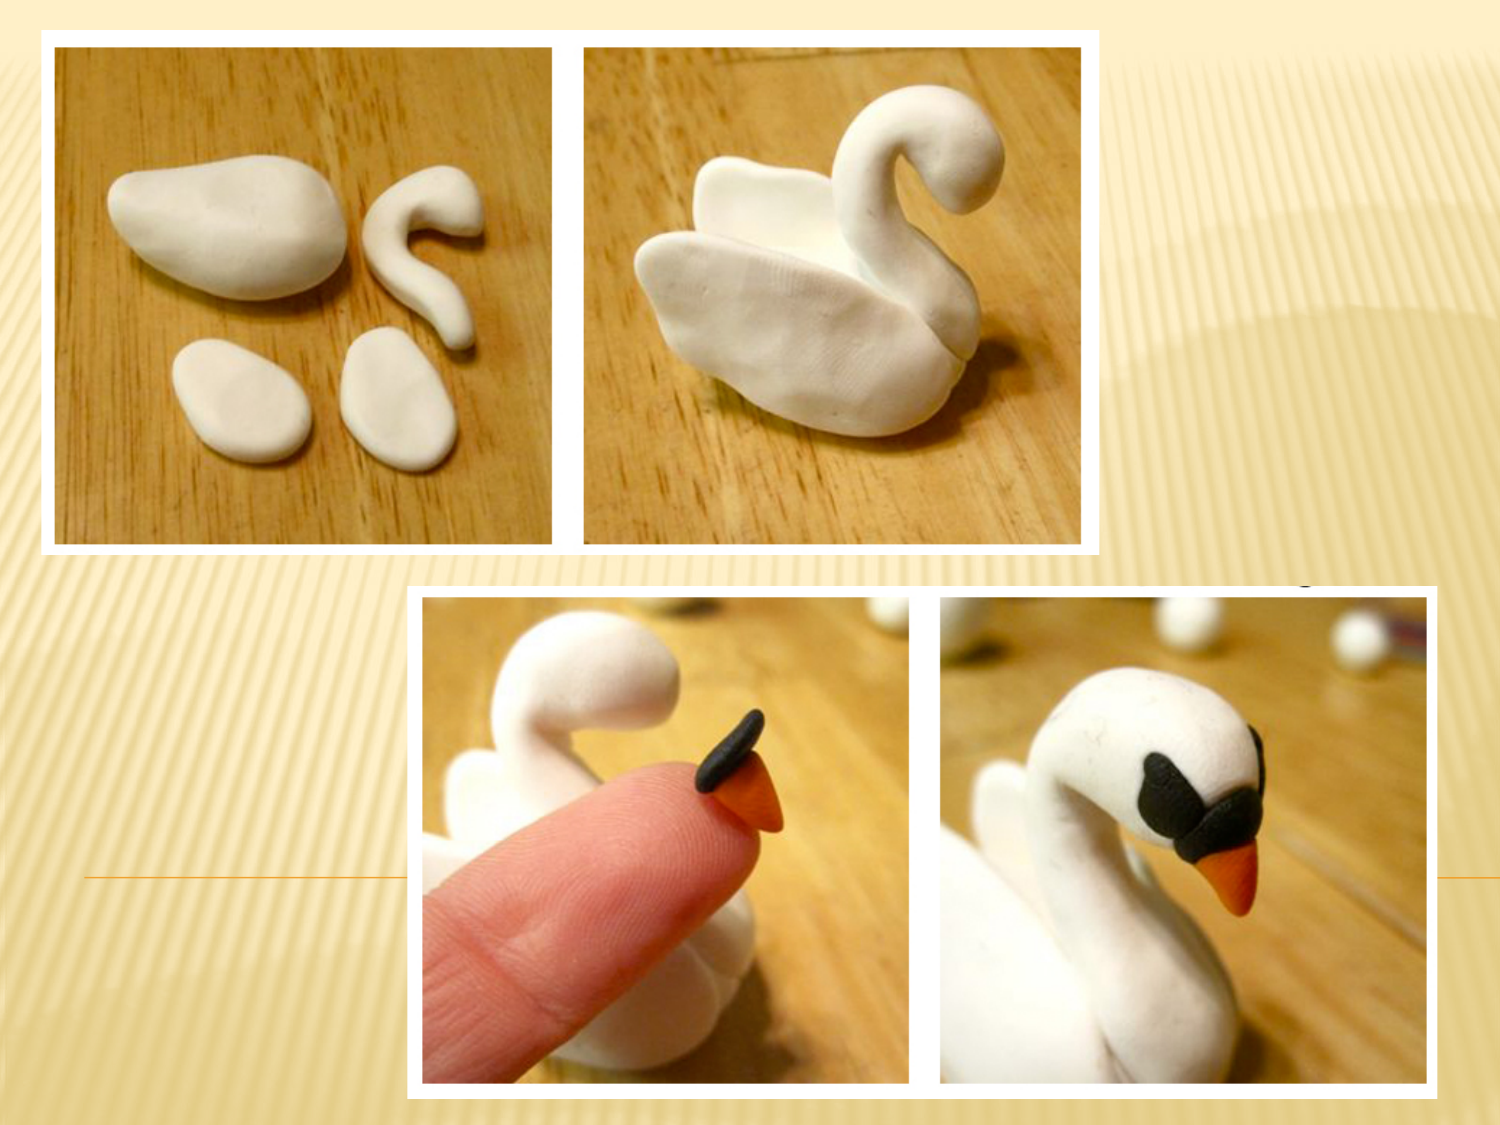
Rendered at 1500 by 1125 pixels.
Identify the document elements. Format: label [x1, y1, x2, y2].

picture [40, 30, 1100, 555]
picture [407, 585, 1438, 1099]
